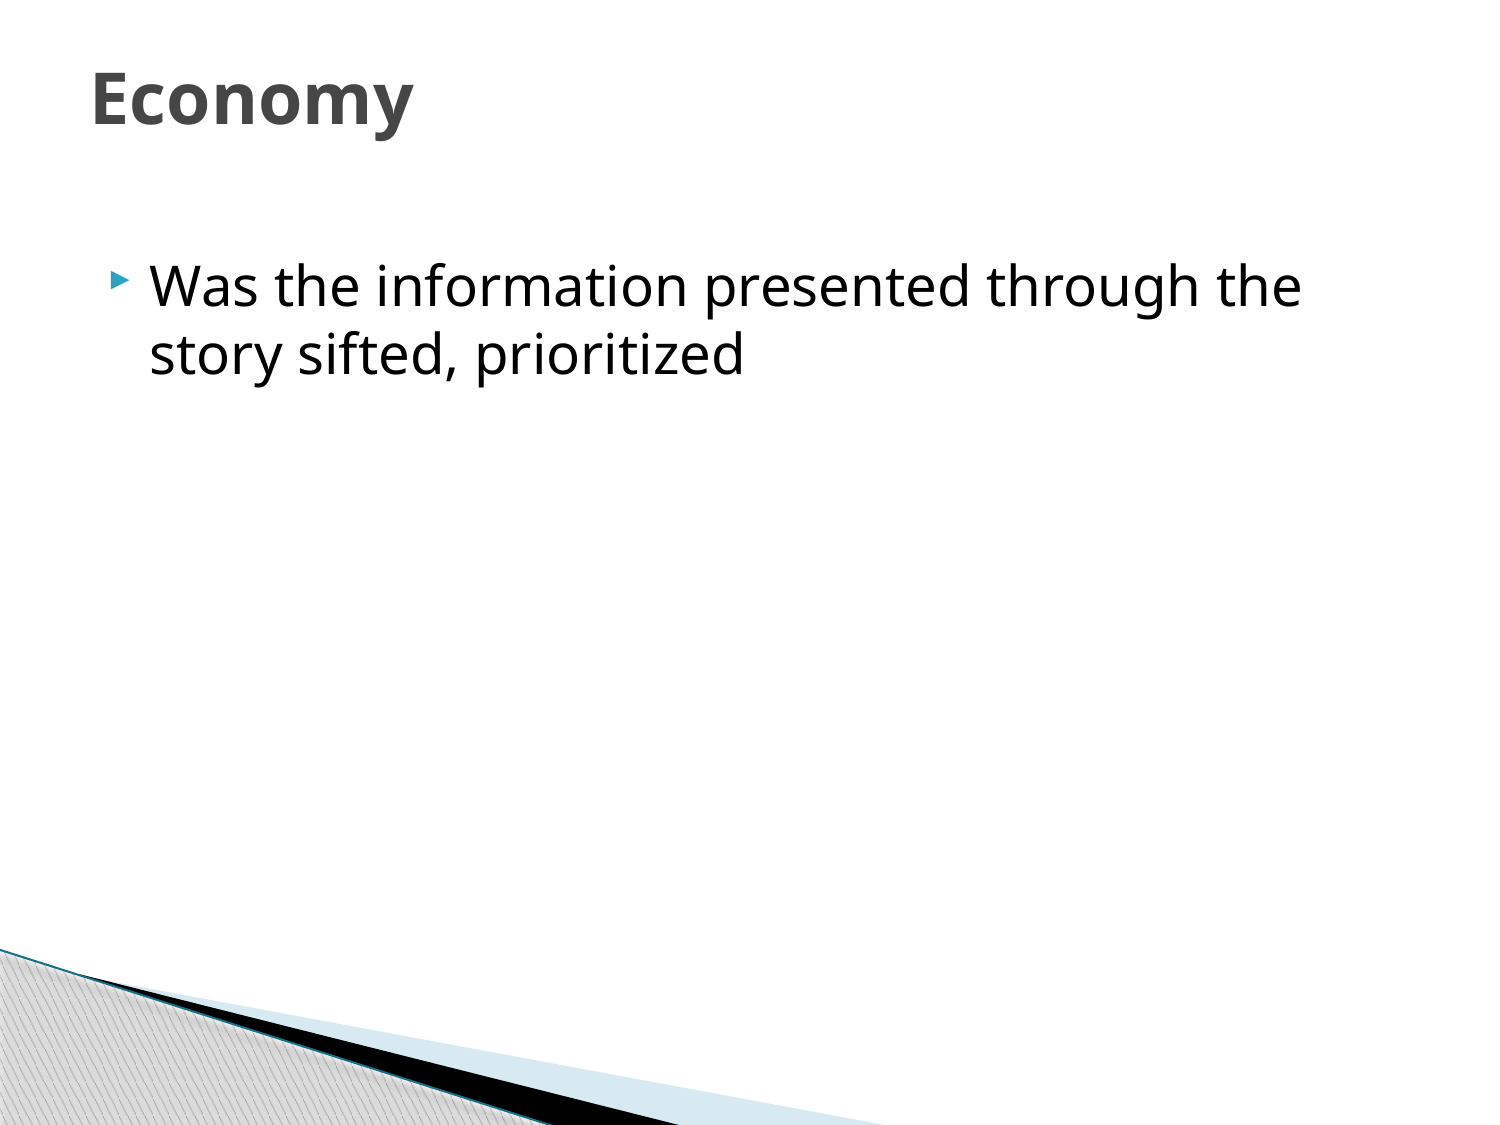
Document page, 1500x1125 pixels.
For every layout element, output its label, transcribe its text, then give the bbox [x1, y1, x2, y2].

list Was the information presented through the story sifted, prioritized [75, 243, 1425, 986]
title Economy [75, 45, 1425, 233]
